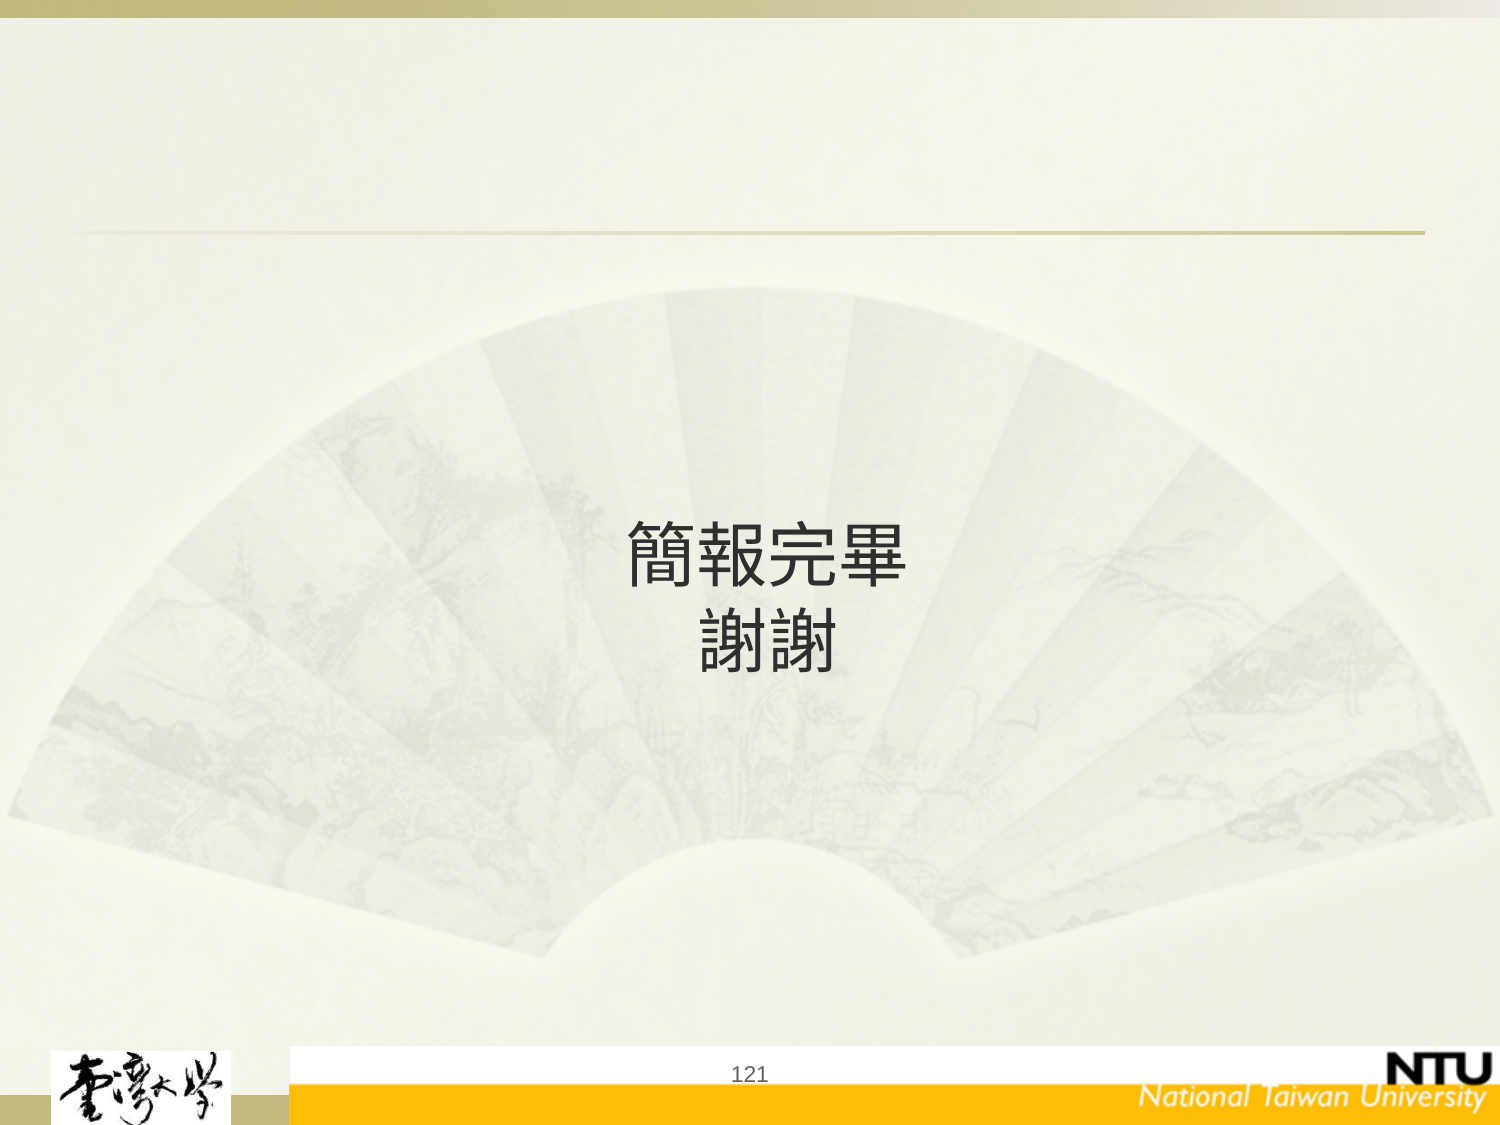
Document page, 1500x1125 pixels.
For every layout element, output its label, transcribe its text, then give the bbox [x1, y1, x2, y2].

picture [289, 1046, 1500, 1125]
title 簡報完畢 謝謝 [112, 503, 1424, 691]
picture [51, 1051, 231, 1125]
slide_number 121 [675, 1050, 825, 1097]
